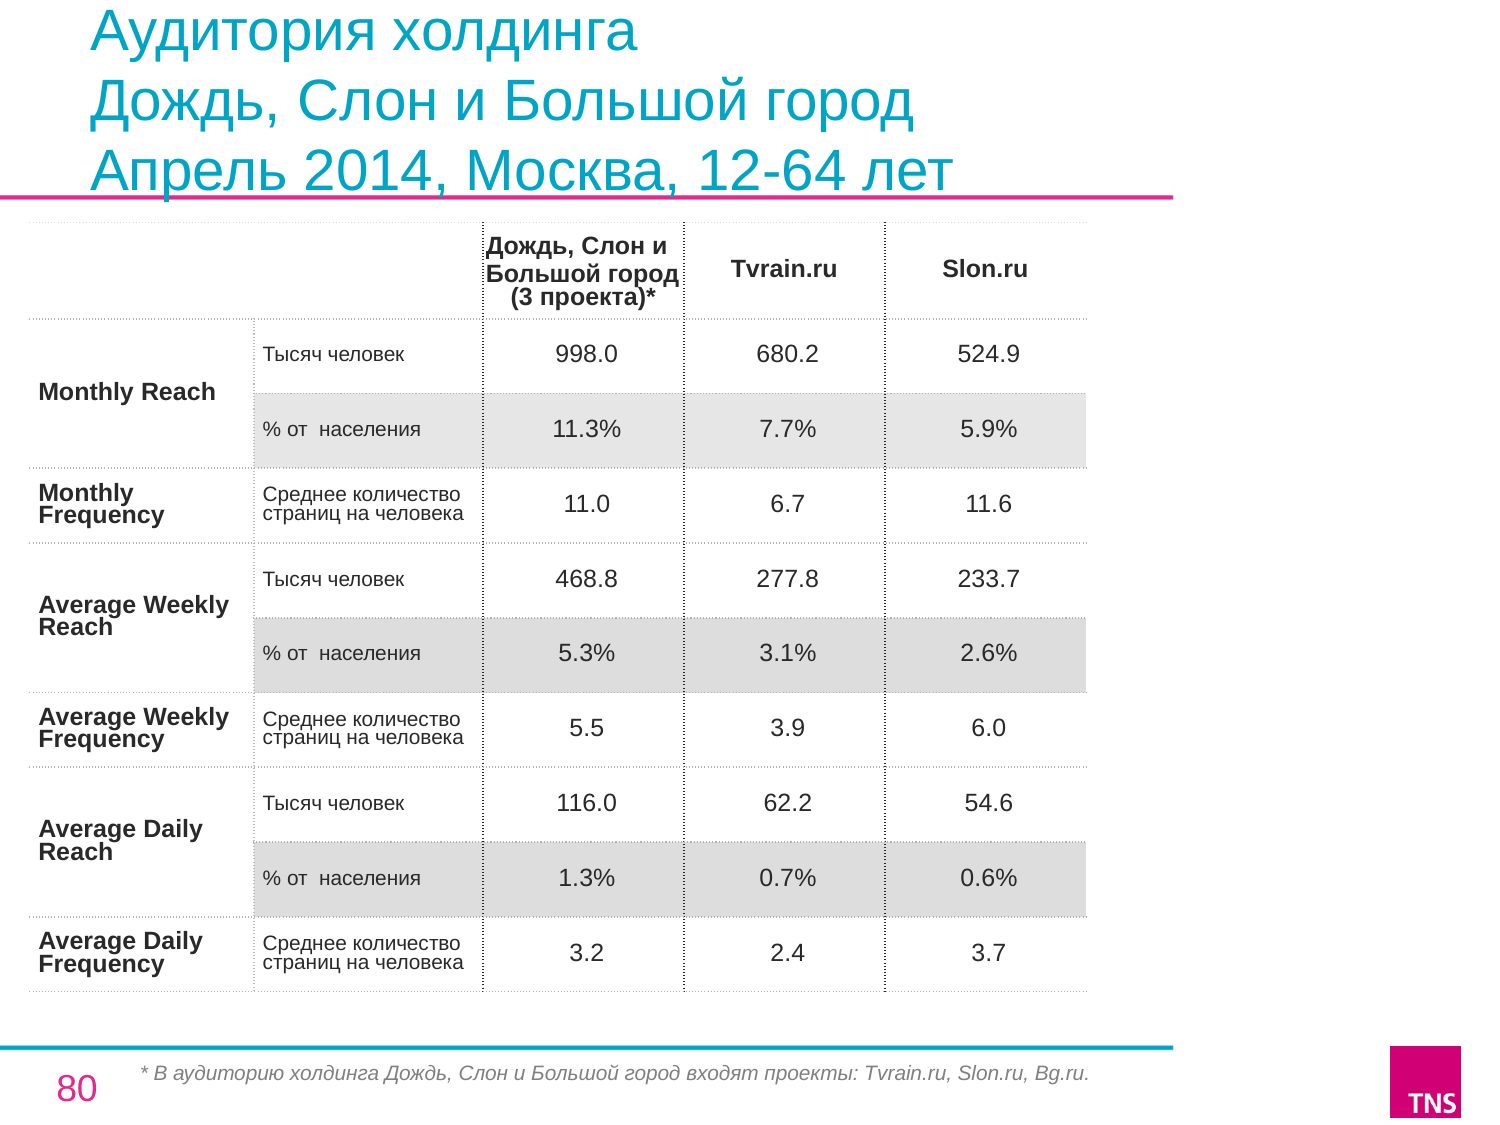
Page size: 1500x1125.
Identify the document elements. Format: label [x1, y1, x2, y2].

picture [0, 0, 1500, 1125]
table_header [29, 223, 1086, 319]
title [74, 8, 1476, 187]
table_cell [29, 319, 1086, 992]
slide_number [40, 1055, 392, 1125]
text_box [124, 1052, 1463, 1092]
